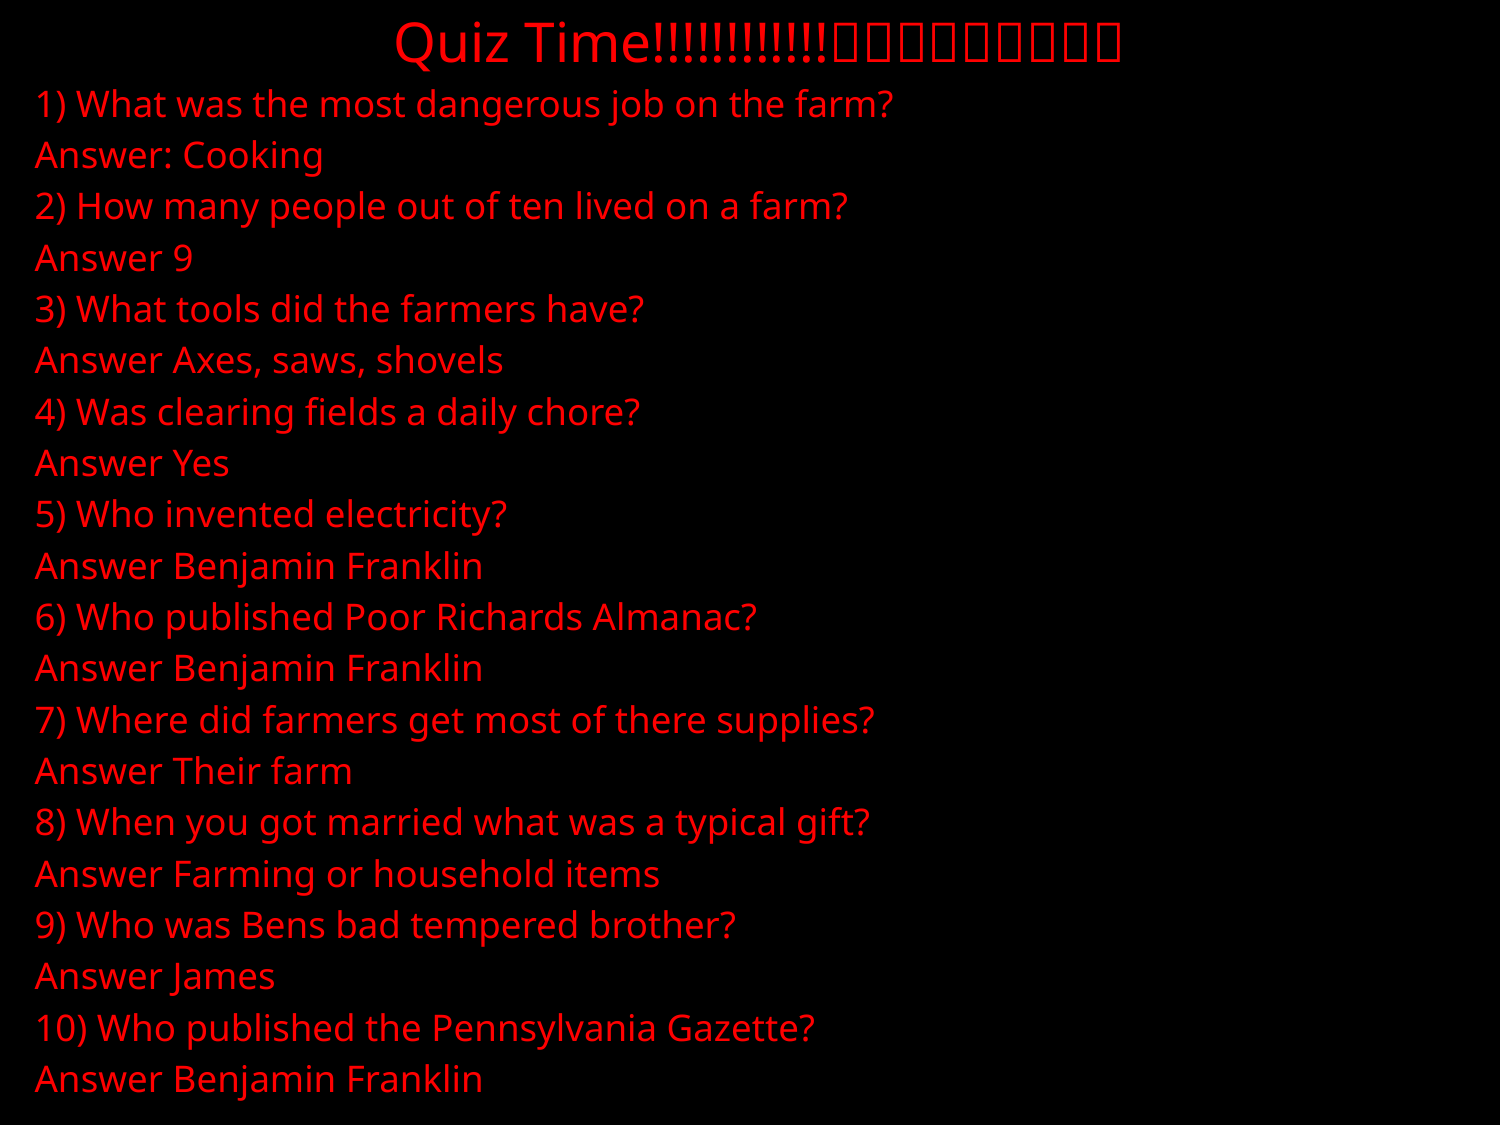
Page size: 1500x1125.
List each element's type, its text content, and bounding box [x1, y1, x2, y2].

list Quiz Time!!!!!!!!!!!! 1) What was the most dangerous job on the farm? Answer: Cooking 2) How many people out of ten lived on a farm? Answer 9 3) What tools did the farmers have? Answer Axes, saws, shovels 4) Was clearing fields a daily chore? Answer Yes 5) Who invented electricity? Answer Benjamin Franklin 6) Who published Poor Richards Almanac? Answer Benjamin Franklin 7) Where did farmers get most of there supplies? Answer Their farm 8) When you got married what was a typical gift? Answer Farming or household items 9) Who was Bens bad tempered brother? Answer James 10) Who published the Pennsylvania Gazette? Answer Benjamin Franklin [0, 0, 1500, 1125]
